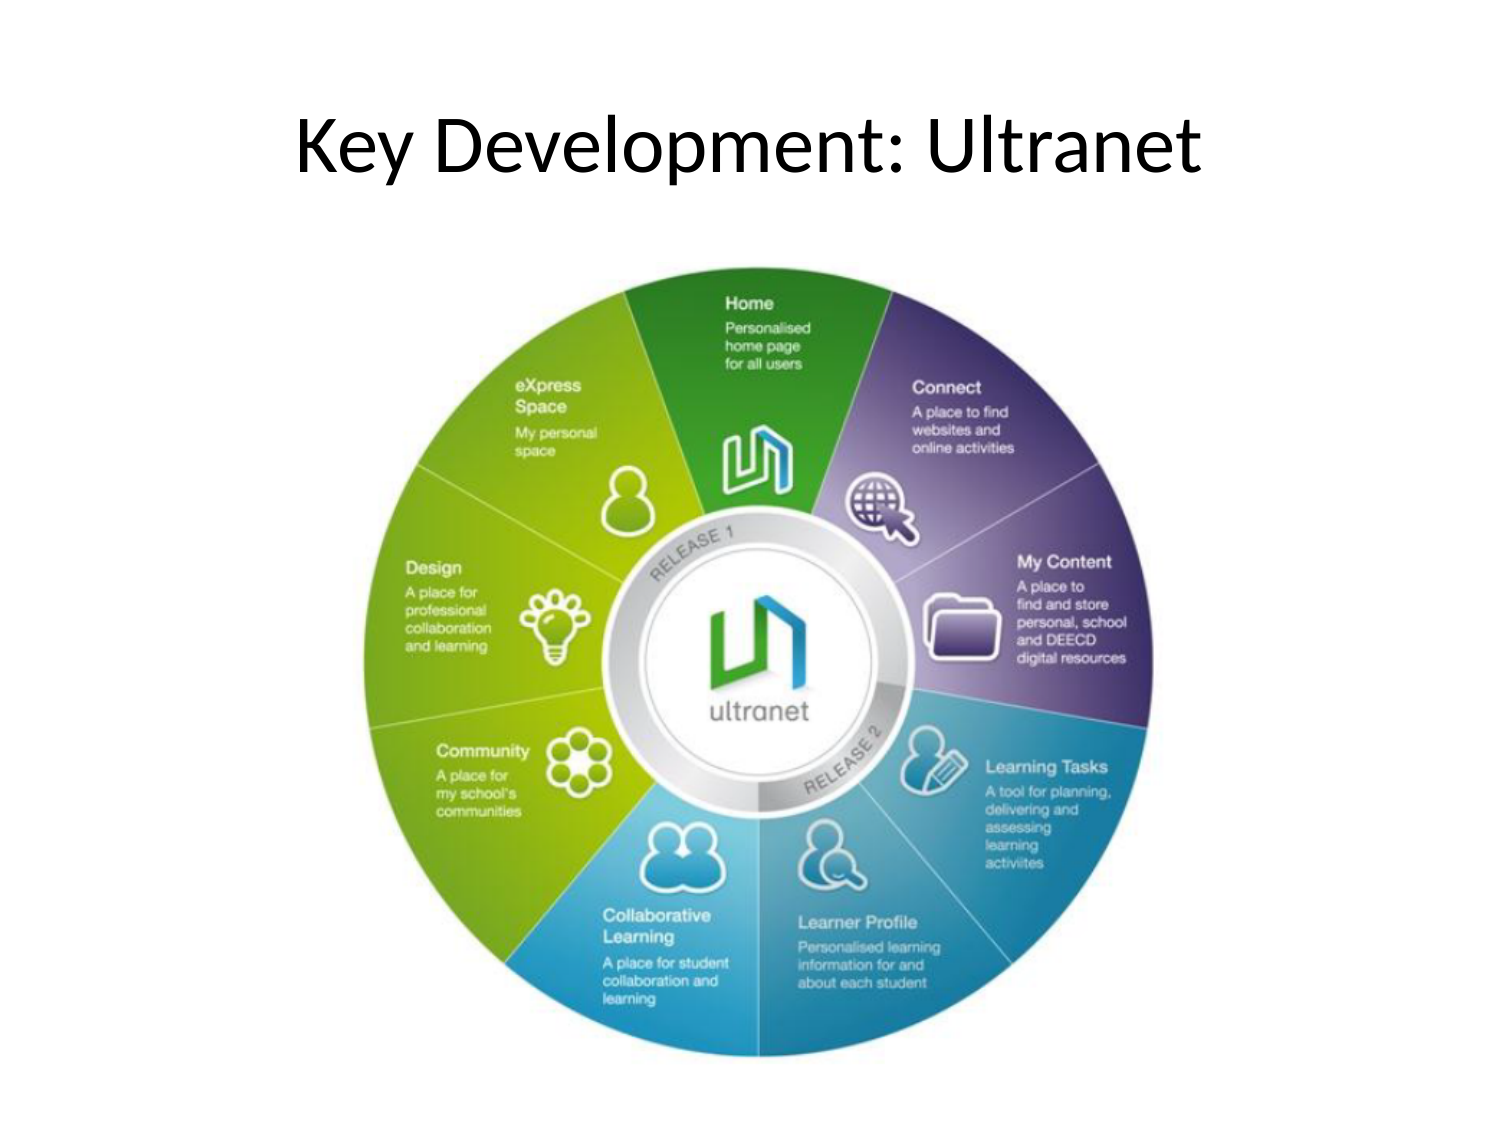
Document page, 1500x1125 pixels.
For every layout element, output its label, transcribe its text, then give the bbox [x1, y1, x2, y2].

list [261, 262, 1243, 1068]
title Key Development: Ultranet [75, 81, 1425, 270]
